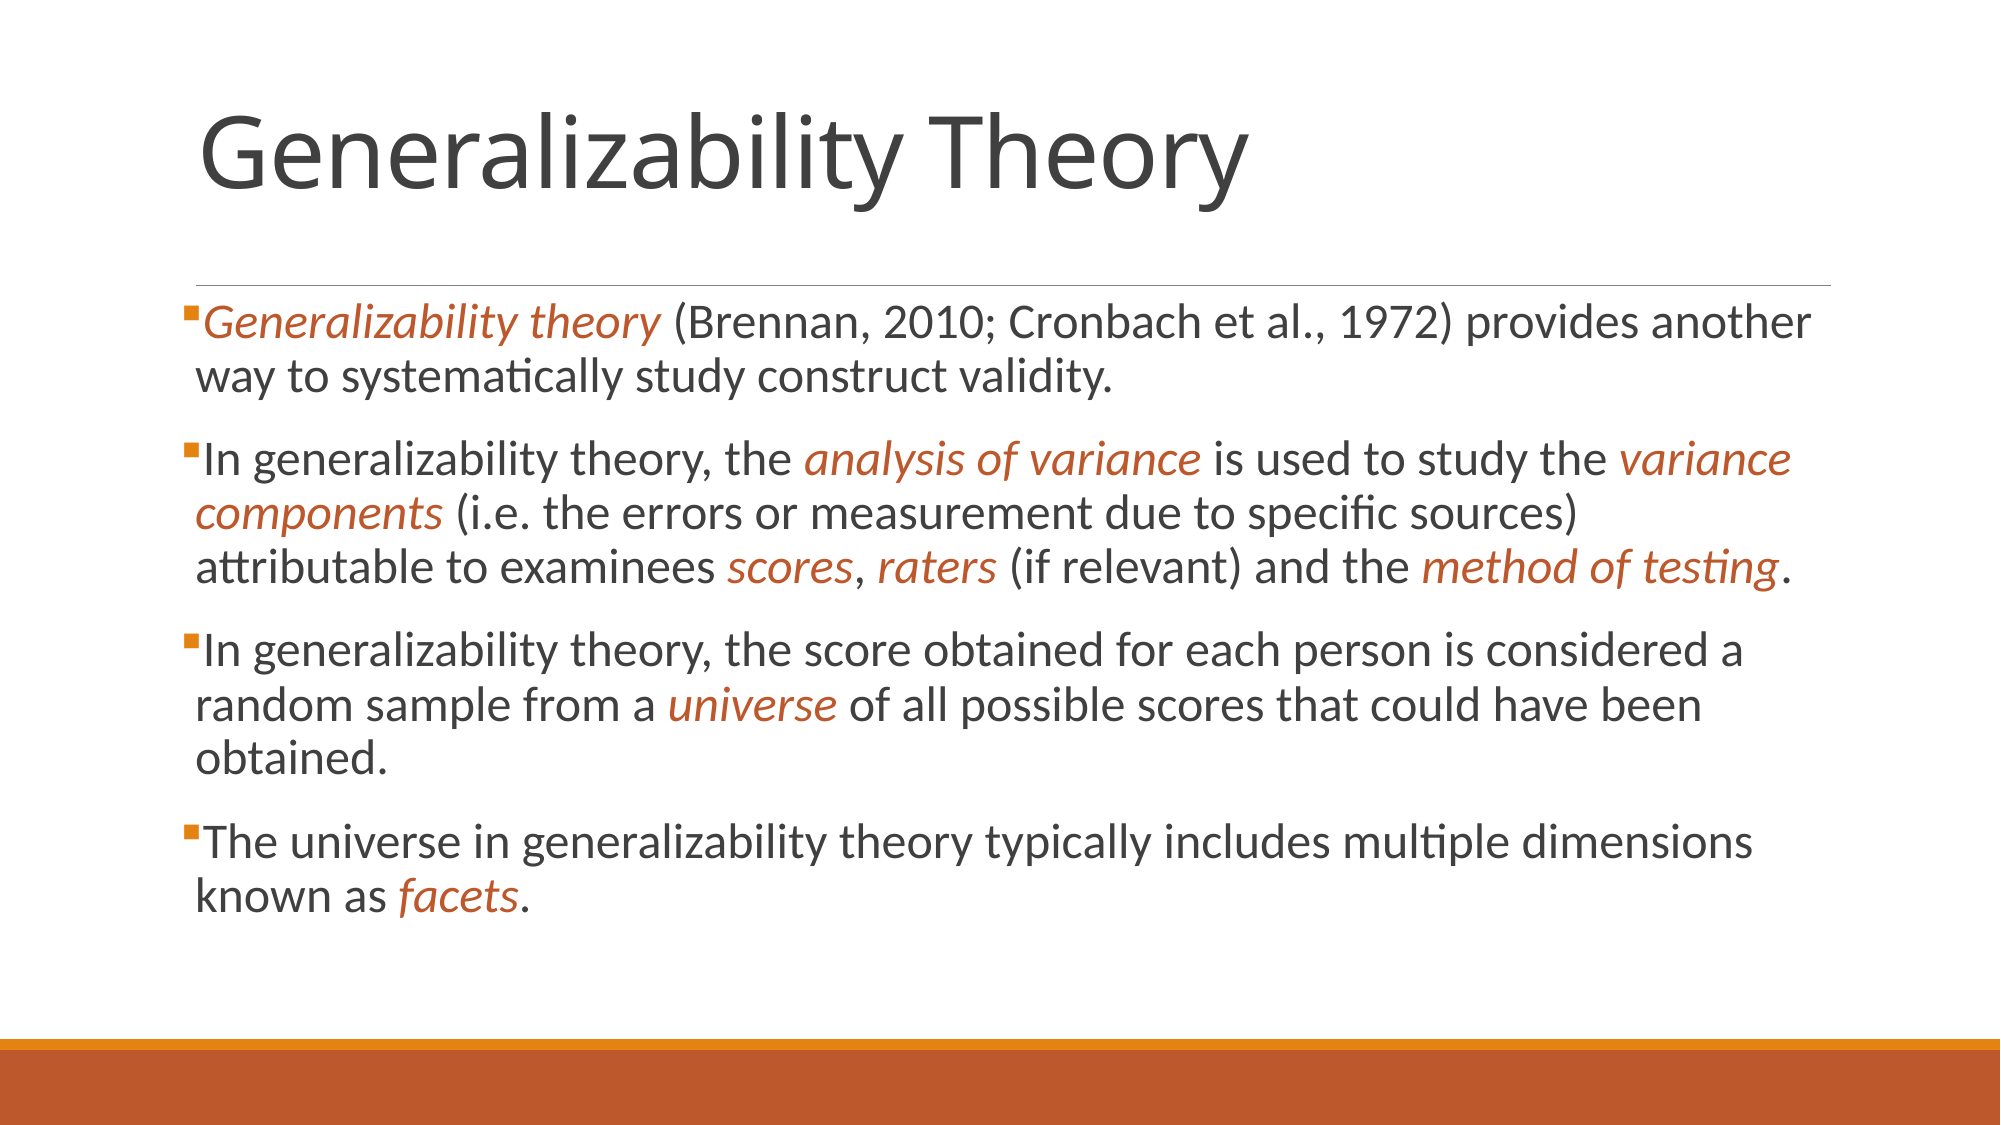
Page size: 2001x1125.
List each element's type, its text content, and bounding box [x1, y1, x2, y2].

list Generalizability theory (Brennan, 2010; Cronbach et al., 1972) provides another way to systematically study construct validity. In generalizability theory, the analysis of variance is used to study the variance components (i.e. the errors or measurement due to specific sources) attributable to examinees scores, raters (if relevant) and the method of testing. In generalizability theory, the score obtained for each person is considered a random sample from a universe of all possible scores that could have been obtained. The universe in generalizability theory typically includes multiple dimensions known as facets. [180, 288, 1830, 992]
title Generalizability Theory [182, 58, 1833, 217]
